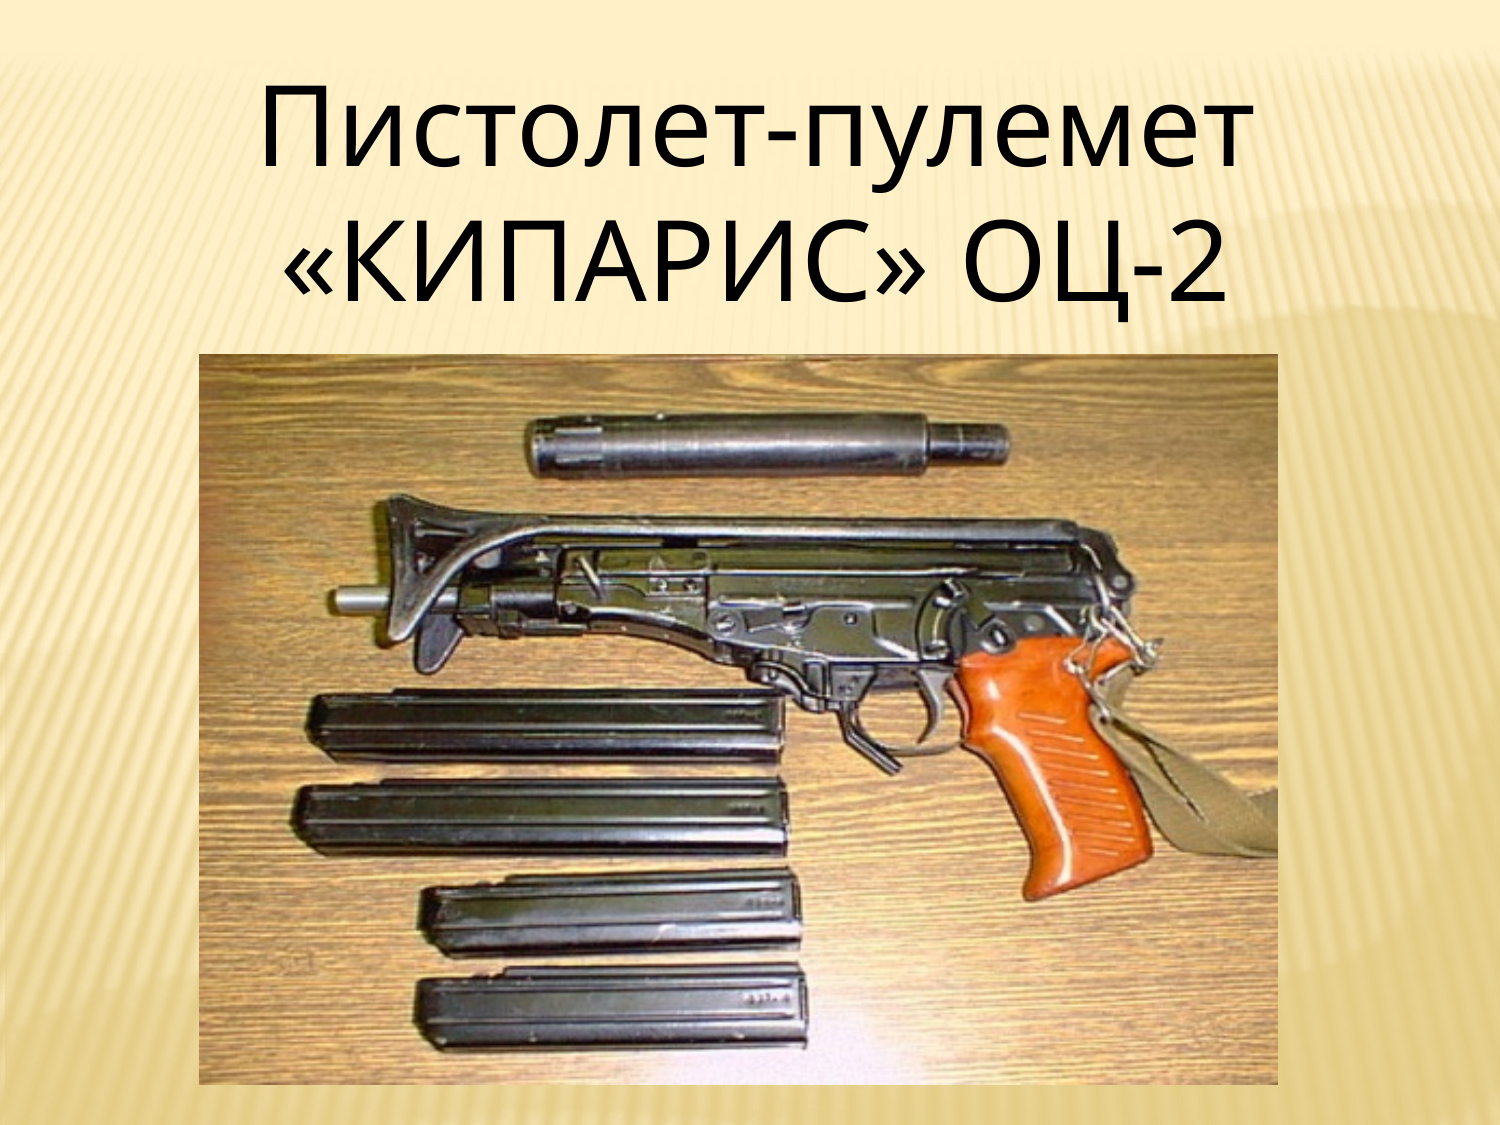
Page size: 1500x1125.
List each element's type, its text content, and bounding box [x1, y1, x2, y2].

picture [198, 354, 1278, 1085]
text_box Пистолет-пулемет «КИПАРИС» ОЦ-2 [105, 46, 1407, 332]
